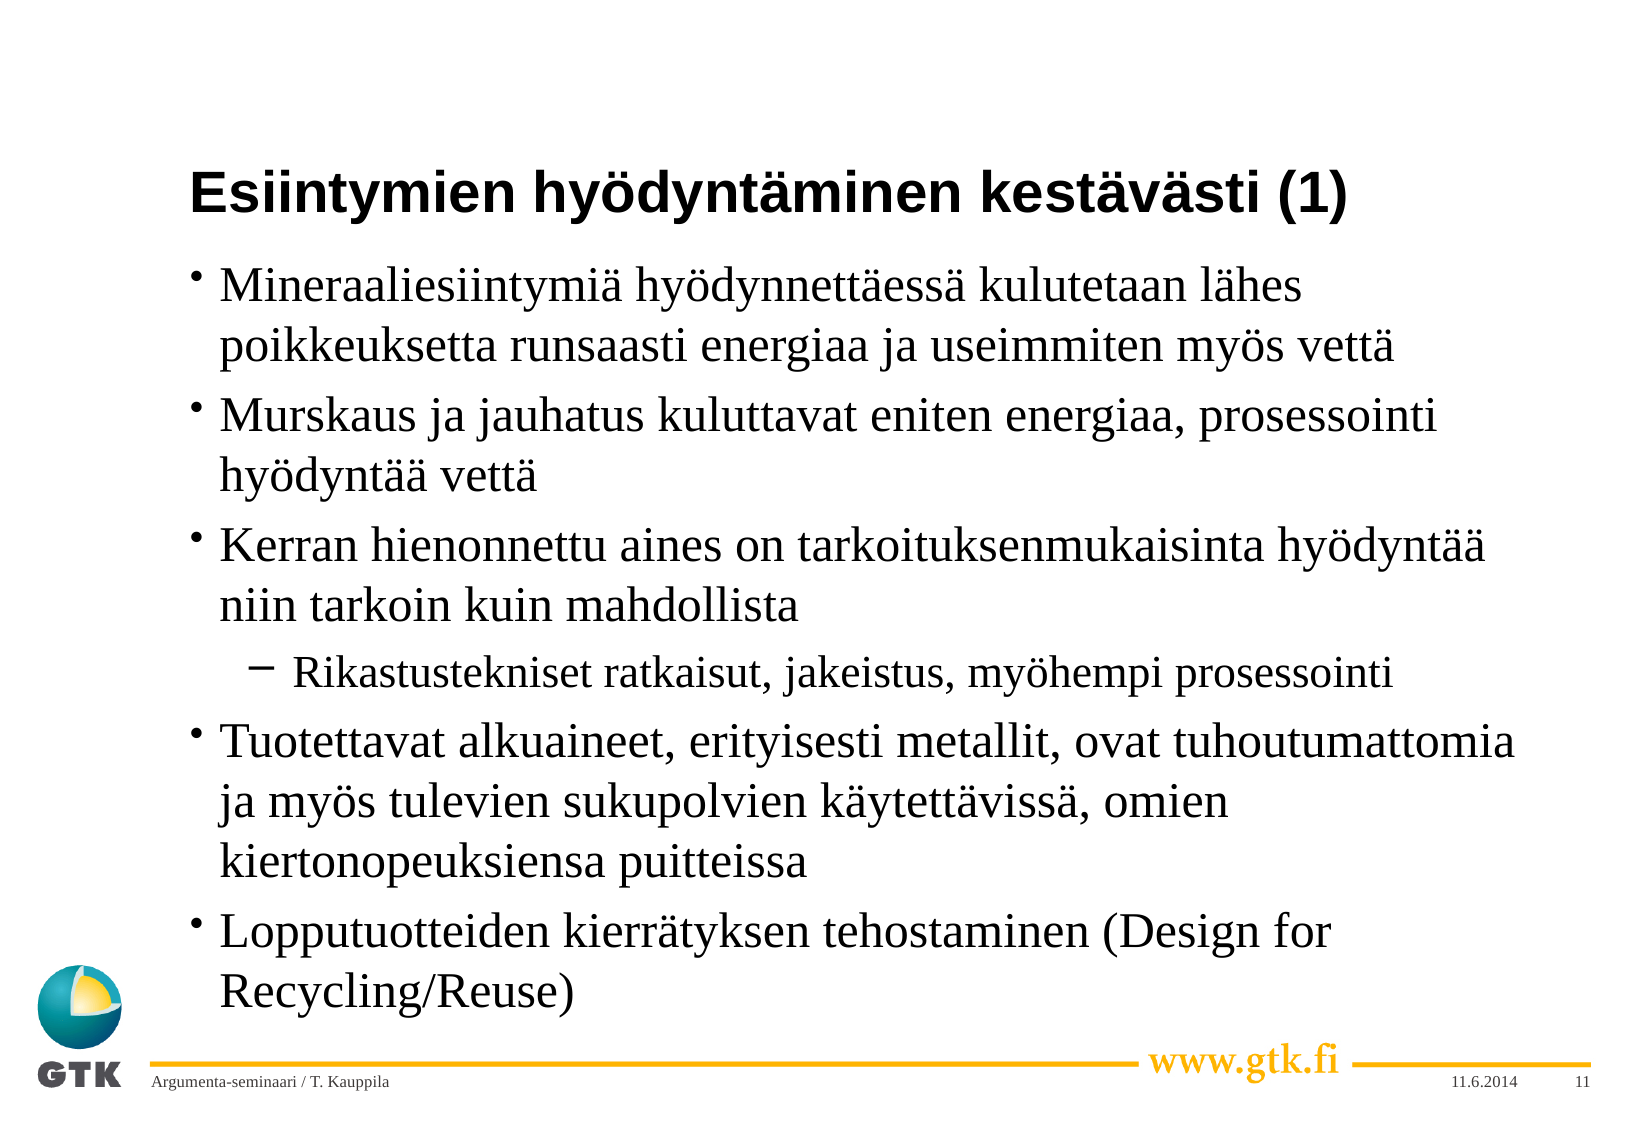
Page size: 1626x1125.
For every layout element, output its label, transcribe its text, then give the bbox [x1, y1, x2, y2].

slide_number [1344, 1069, 1533, 1093]
list Mineraaliesiintymiä hyödynnettäessä kulutetaan lähes poikkeuksetta runsaasti energiaa ja useimmiten myös vettä Murskaus ja jauhatus kuluttavat eniten energiaa, prosessointi hyödyntää vettä Kerran hienonnettu aines on tarkoituksenmukaisinta hyödyntää niin tarkoin kuin mahdollista Rikastustekniset ratkaisut, jakeistus, myöhempi prosessointi Tuotettavat alkuaineet, erityisesti metallit, ovat tuhoutumattomia ja myös tulevien sukupolvien käytettävissä, omien kiertonopeuksiensa puitteissa Lopputuotteiden kierrätyksen tehostaminen (Design for Recycling/Reuse) [174, 243, 1569, 1000]
title Esiintymien hyödyntäminen kestävästi (1) [174, 31, 1569, 232]
slide_number 11 [1533, 1069, 1606, 1093]
picture [142, 1032, 1601, 1092]
picture [31, 952, 128, 1094]
footer Argumenta-seminaari / T. Kauppila [135, 1069, 1144, 1093]
